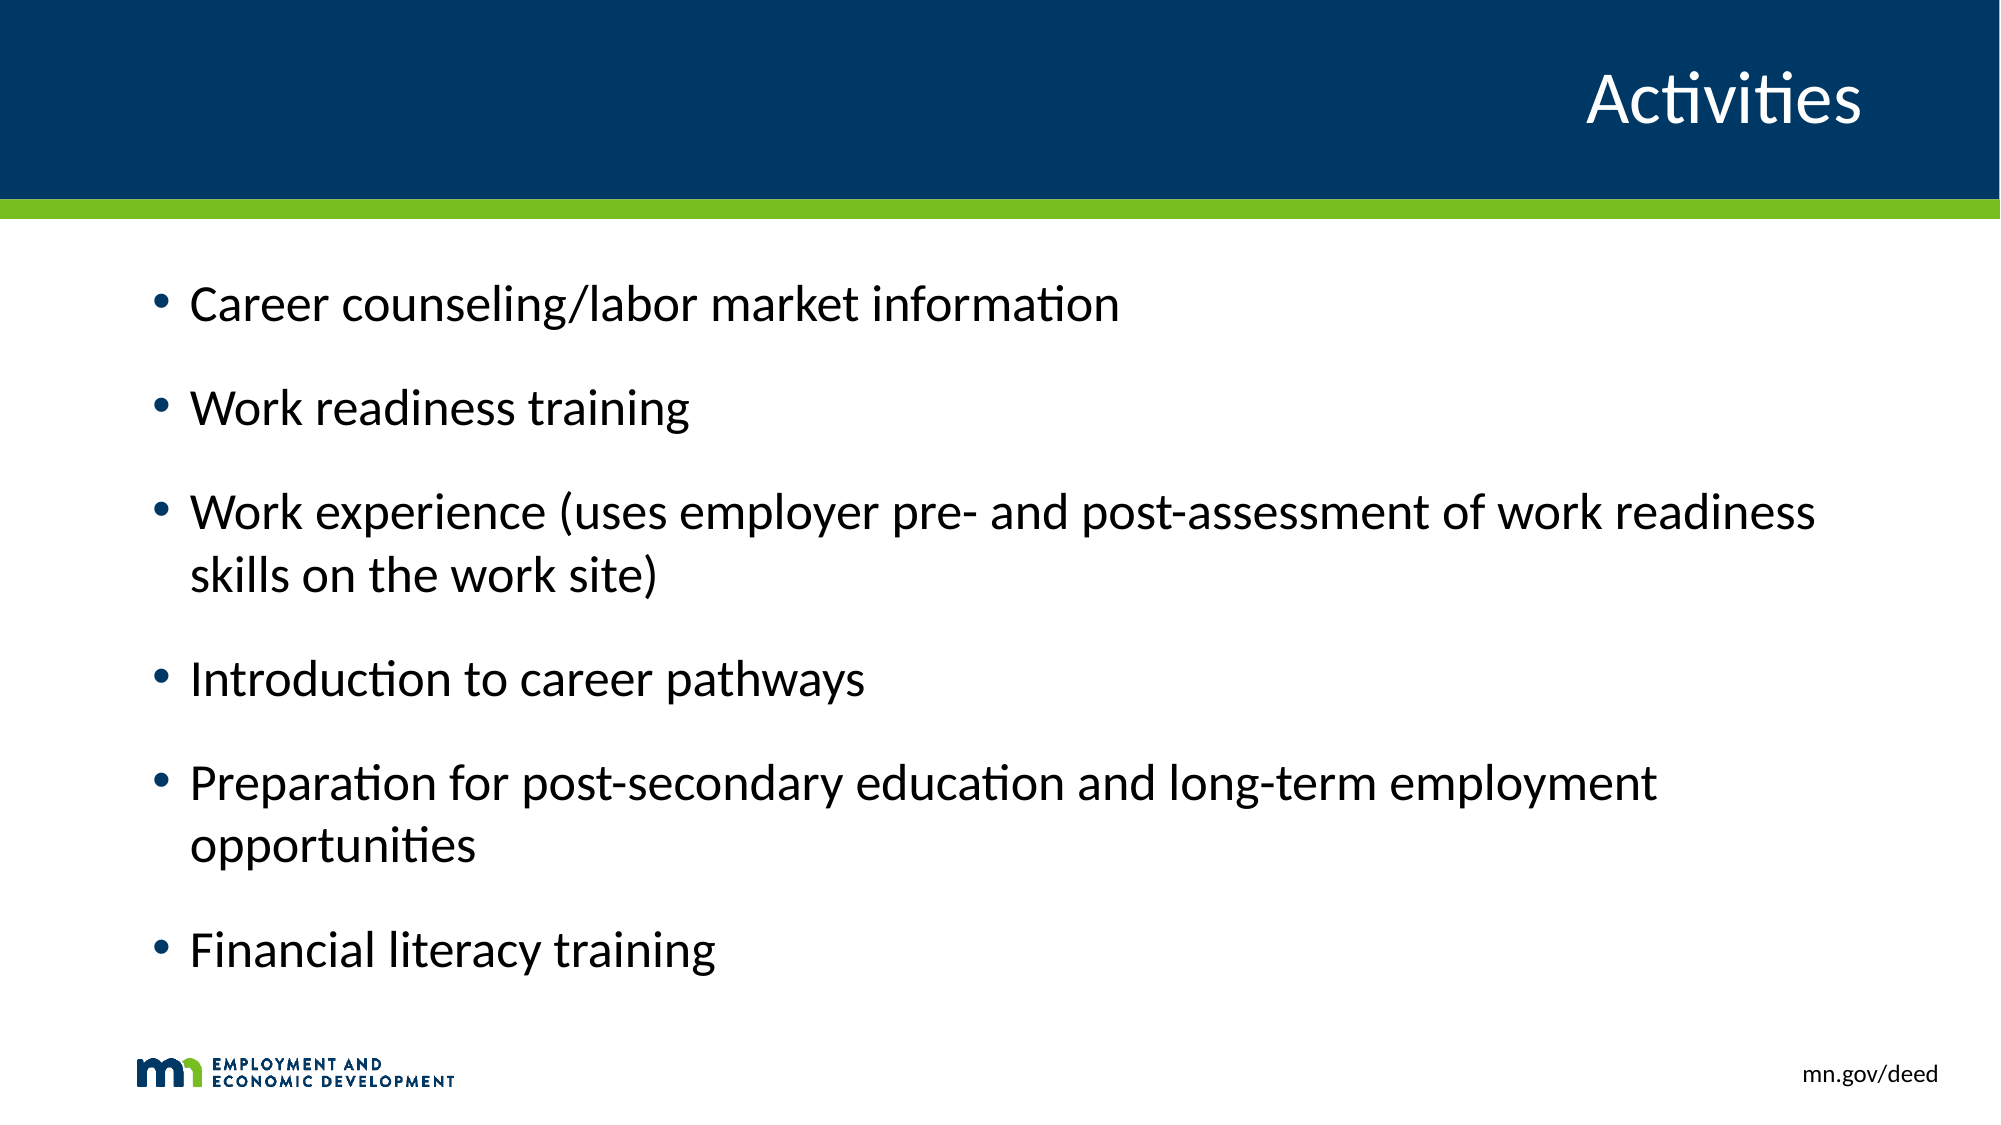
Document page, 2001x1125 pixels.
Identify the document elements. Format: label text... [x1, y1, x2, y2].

footer mn.gov/deed [1037, 1042, 1955, 1103]
list Career counseling/labor market information Work readiness training Work experience (uses employer pre- and post-assessment of work readiness skills on the work site) Introduction to career pathways Preparation for post-secondary education and long-term employment opportunities Financial literacy training [137, 261, 1863, 1014]
picture [137, 1058, 454, 1087]
title Activities [137, 0, 1863, 200]
